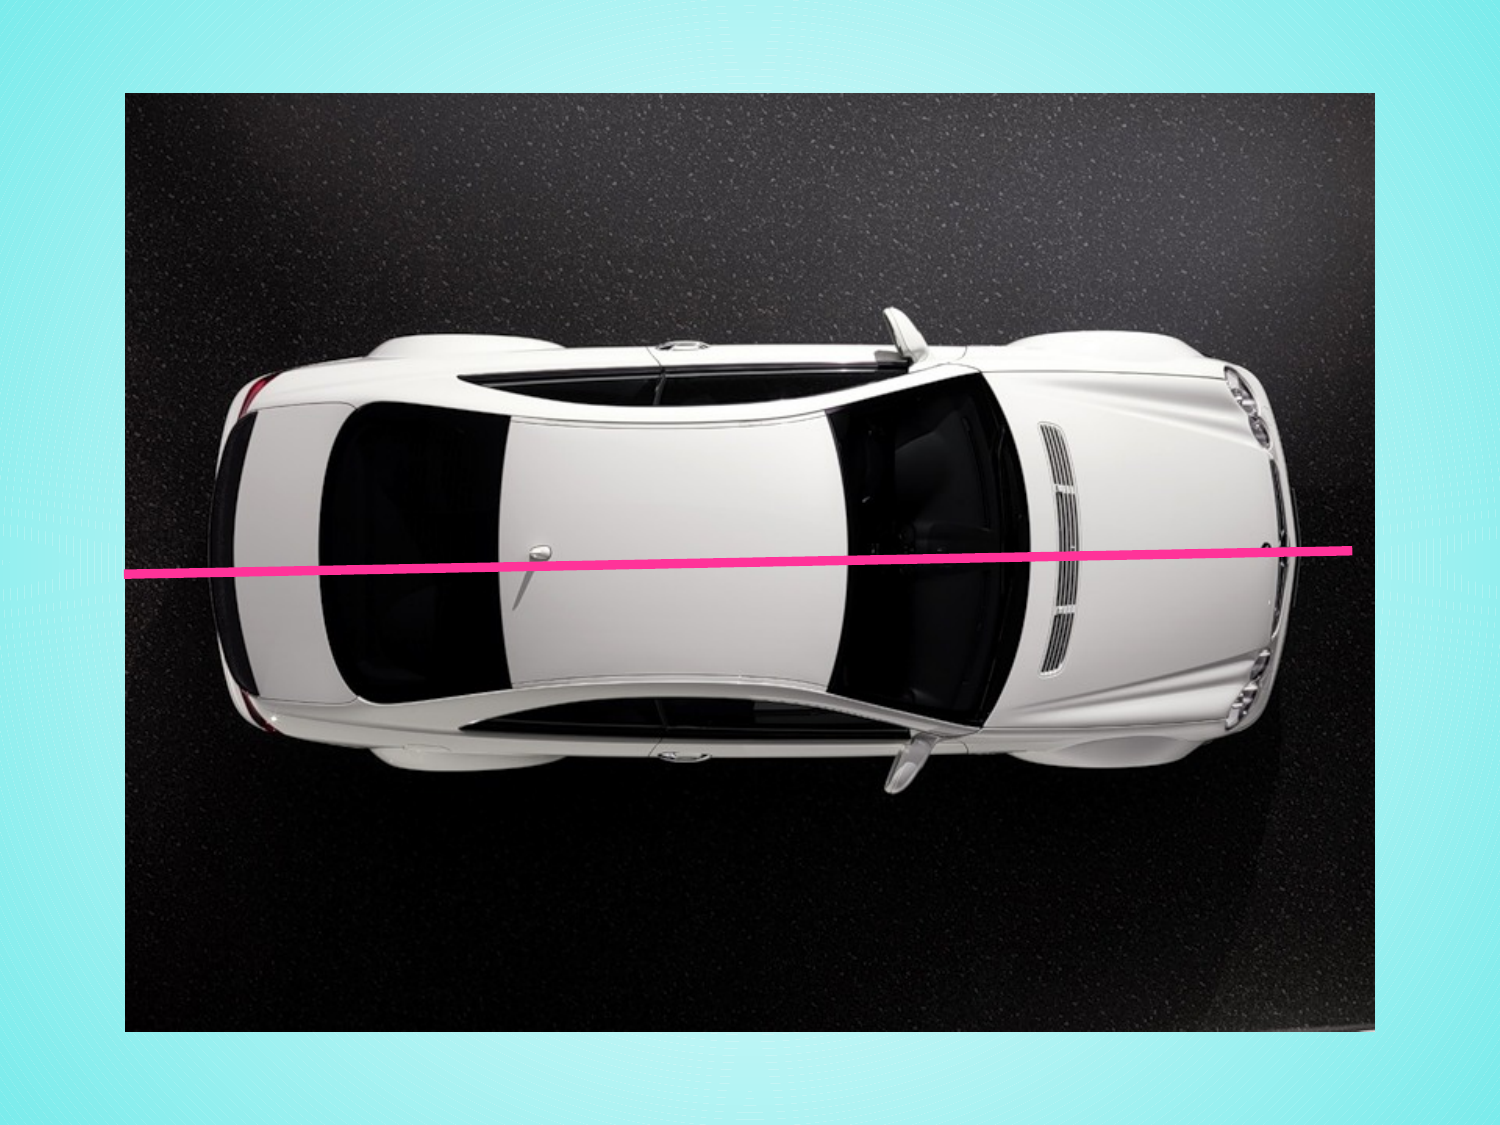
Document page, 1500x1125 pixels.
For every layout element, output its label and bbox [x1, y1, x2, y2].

picture [124, 93, 1376, 1032]
